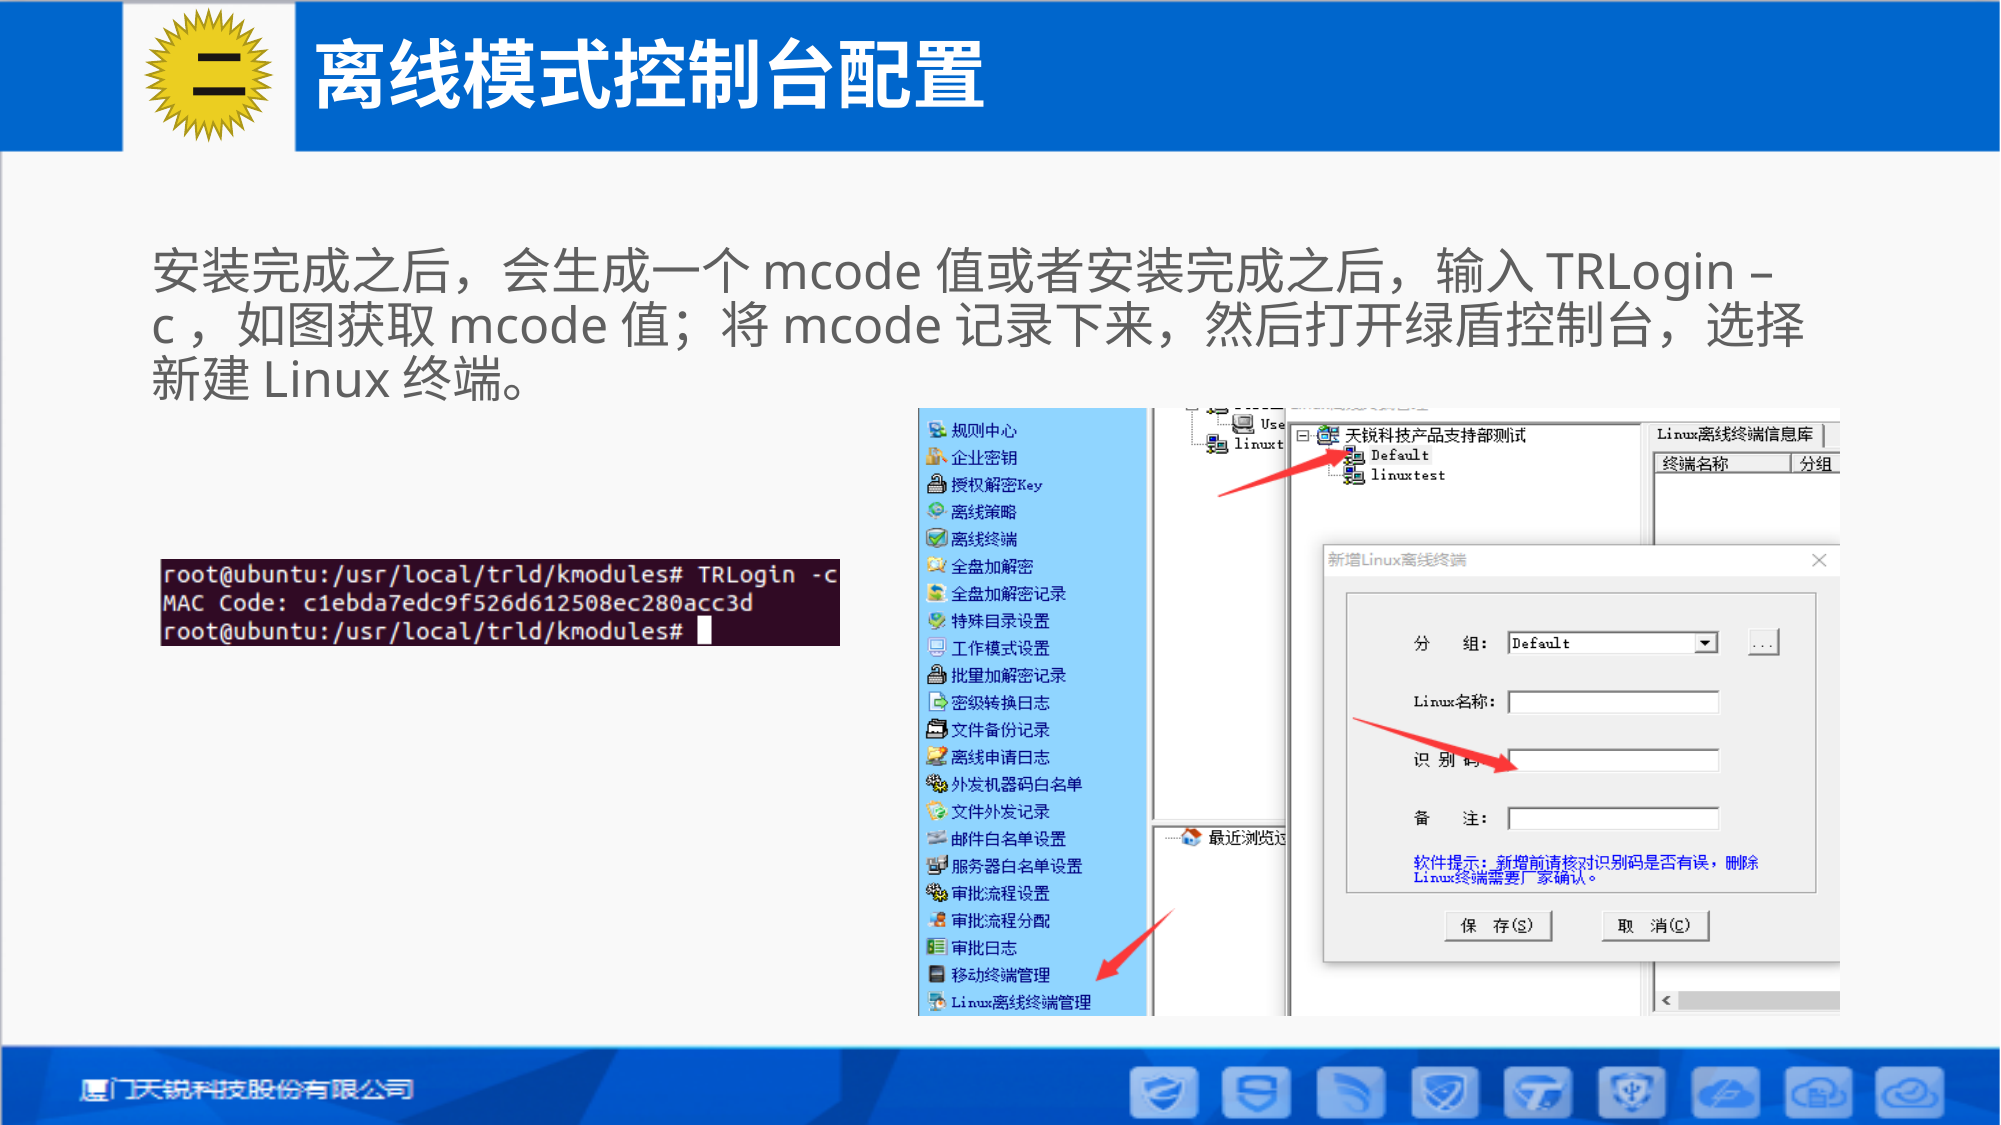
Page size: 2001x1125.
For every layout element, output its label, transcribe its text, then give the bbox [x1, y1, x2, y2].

list 安装完成之后，会生成一个mcode值或者安装完成之后，输入TRLogin –c，如图获取mcode值；将mcode记录下来，然后打开绿盾控制台，选择新建Linux终端。 [135, 238, 1863, 429]
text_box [147, 11, 270, 139]
title 离线模式控制台配置 [297, 2, 2000, 154]
picture [0, 0, 2000, 1125]
